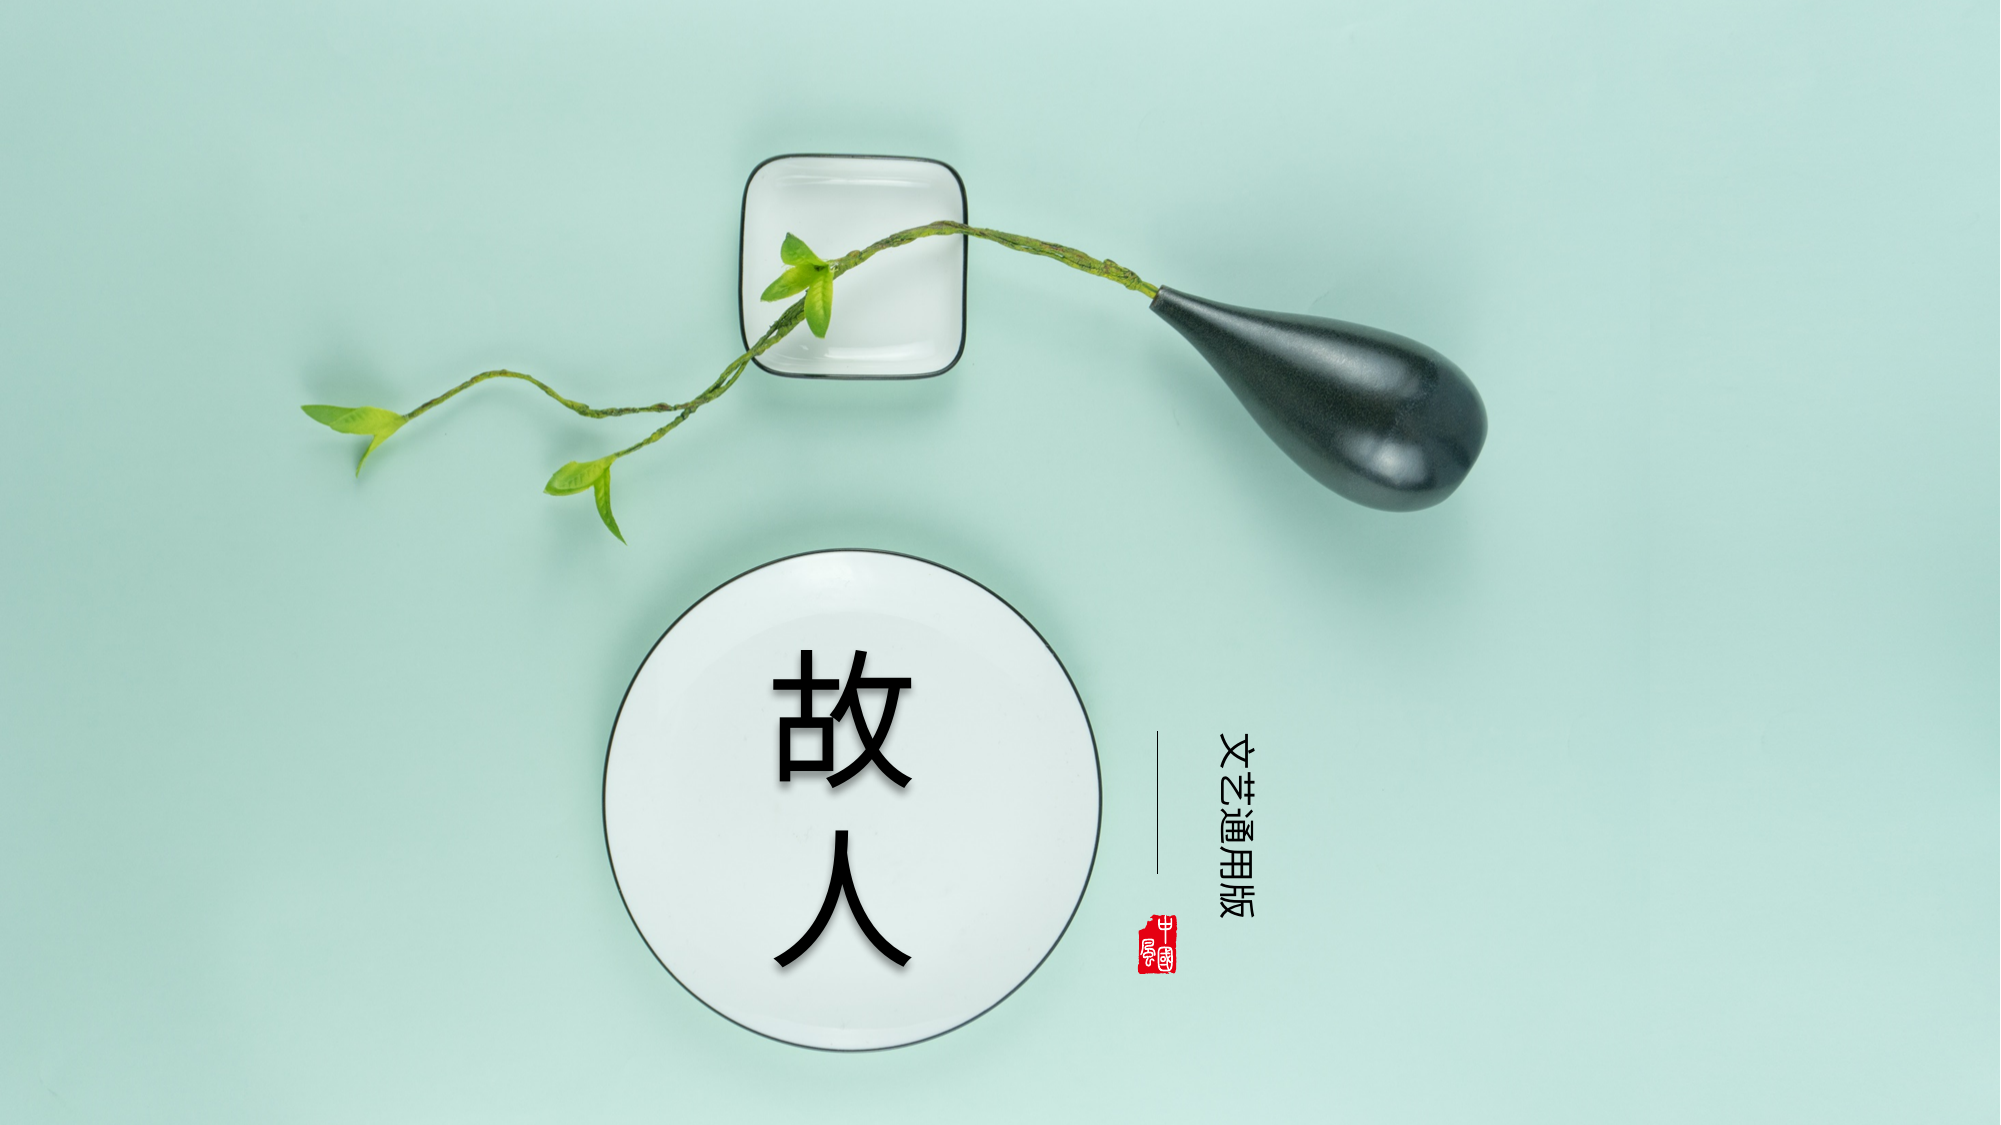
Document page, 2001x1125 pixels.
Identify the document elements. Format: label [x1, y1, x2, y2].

picture [0, 0, 2000, 1125]
text_box [1137, 914, 1178, 974]
